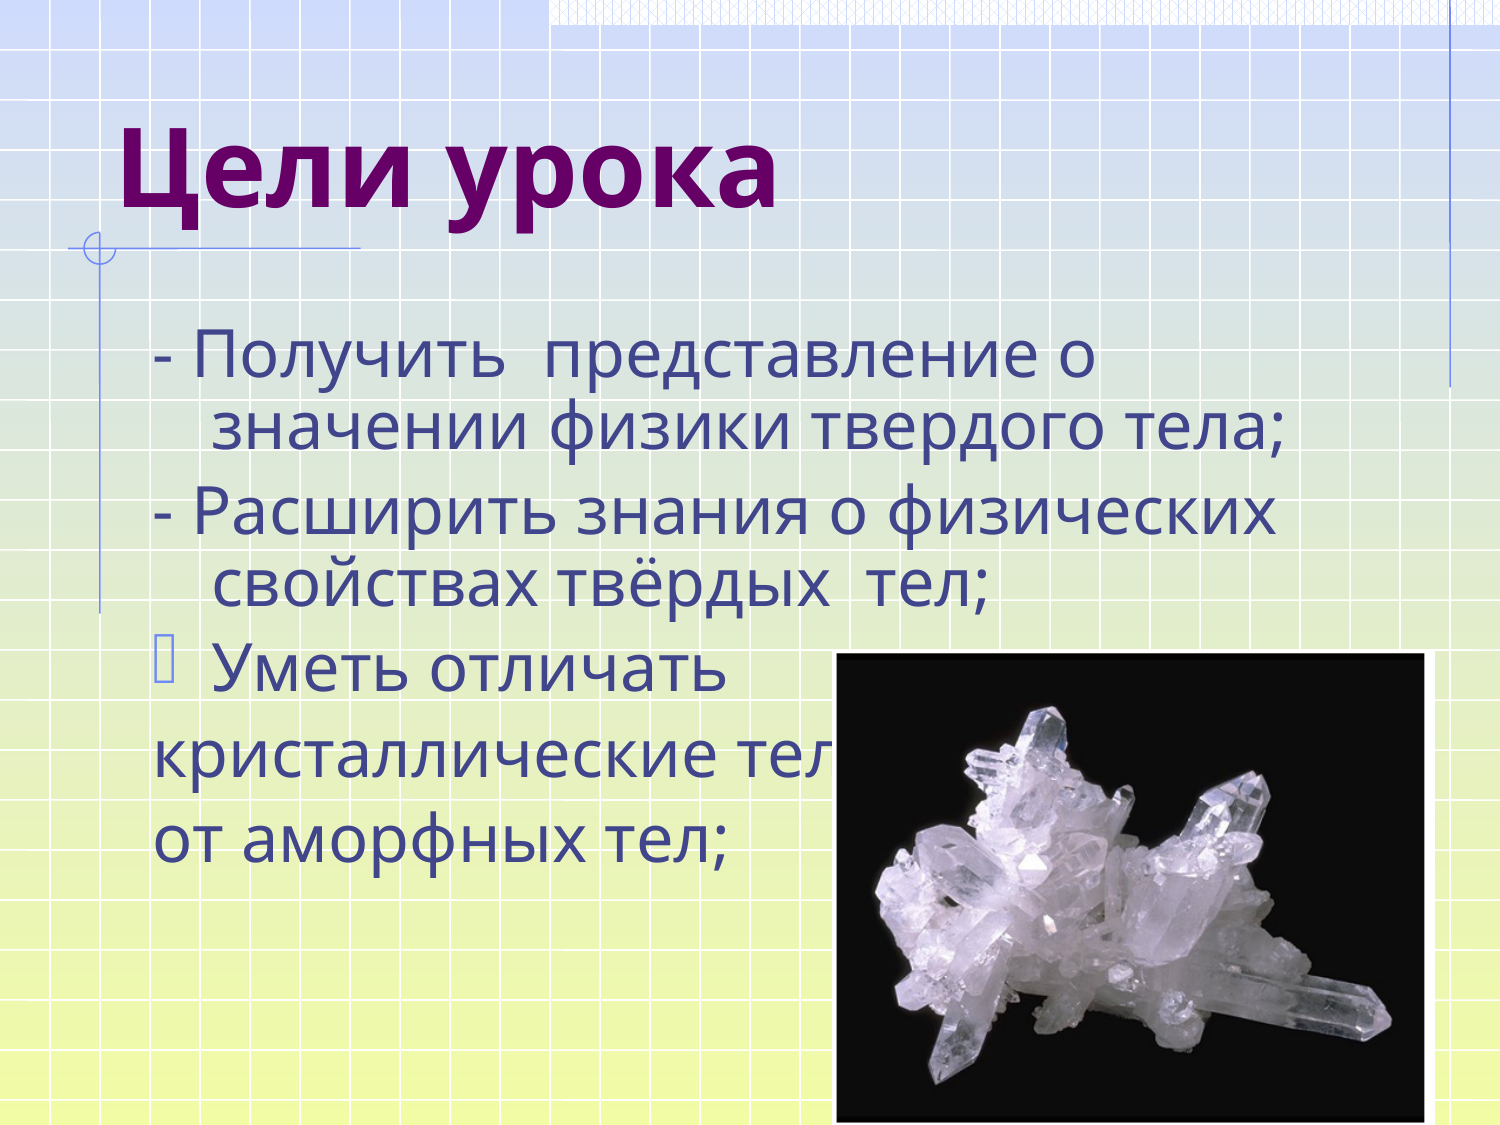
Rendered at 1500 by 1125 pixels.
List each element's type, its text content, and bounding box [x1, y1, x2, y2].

title Цели урока [99, 49, 1376, 238]
list - Получить представление о значении физики твердого тела; - Расширить знания о физических свойствах твёрдых тел; Уметь отличать кристаллические тела от аморфных тел; [137, 312, 1413, 988]
picture [832, 651, 1435, 1125]
